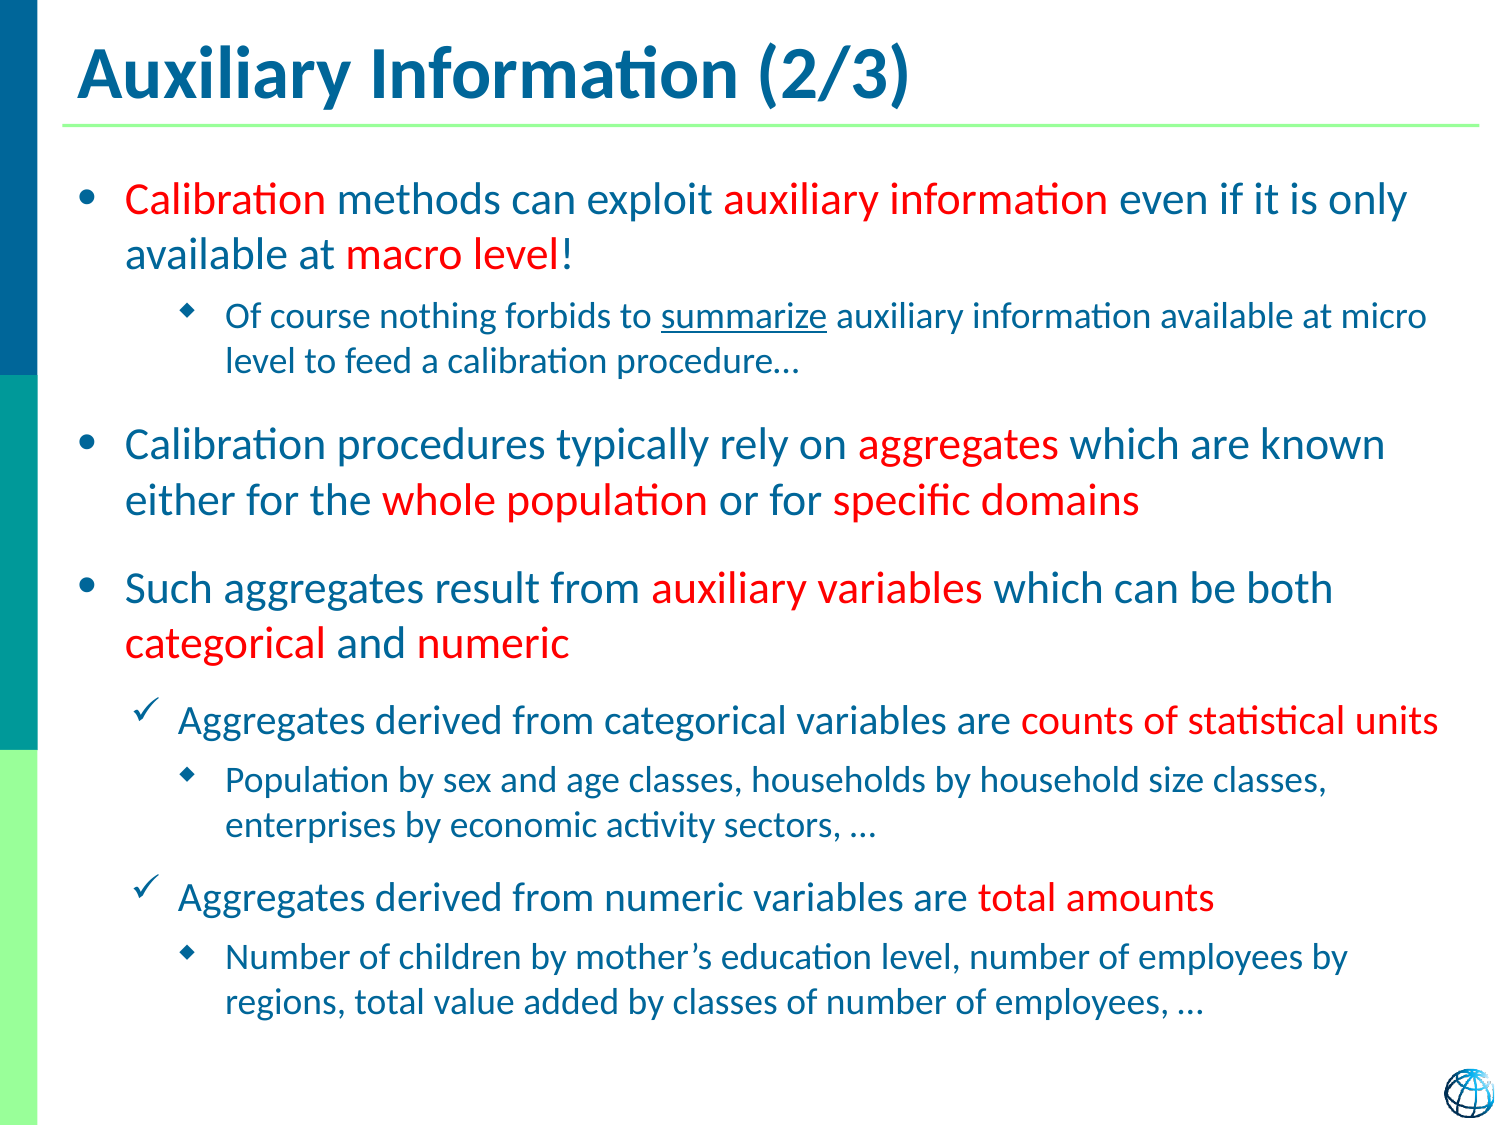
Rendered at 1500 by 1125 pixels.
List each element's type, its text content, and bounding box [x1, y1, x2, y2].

picture [1468, 1068, 1495, 1106]
picture [1444, 1068, 1495, 1118]
title Auxiliary Information (2/3) [62, 19, 1480, 121]
picture [1460, 1078, 1468, 1084]
list Calibration methods can exploit auxiliary information even if it is only available at macro level! Of course nothing forbids to summarize auxiliary information available at micro level to feed a calibration procedure… Calibration procedures typically rely on aggregates which are known either for the whole population or for specific domains Such aggregates result from auxiliary variables which can be both categorical and numeric Aggregates derived from categorical variables are counts of statistical units Population by sex and age classes, households by household size classes, enterprises by economic activity sectors, … Aggregates derived from numeric variables are total amounts Number of children by mother’s education level, number of employees by regions, total value added by classes of number of employees, … [62, 160, 1480, 1047]
